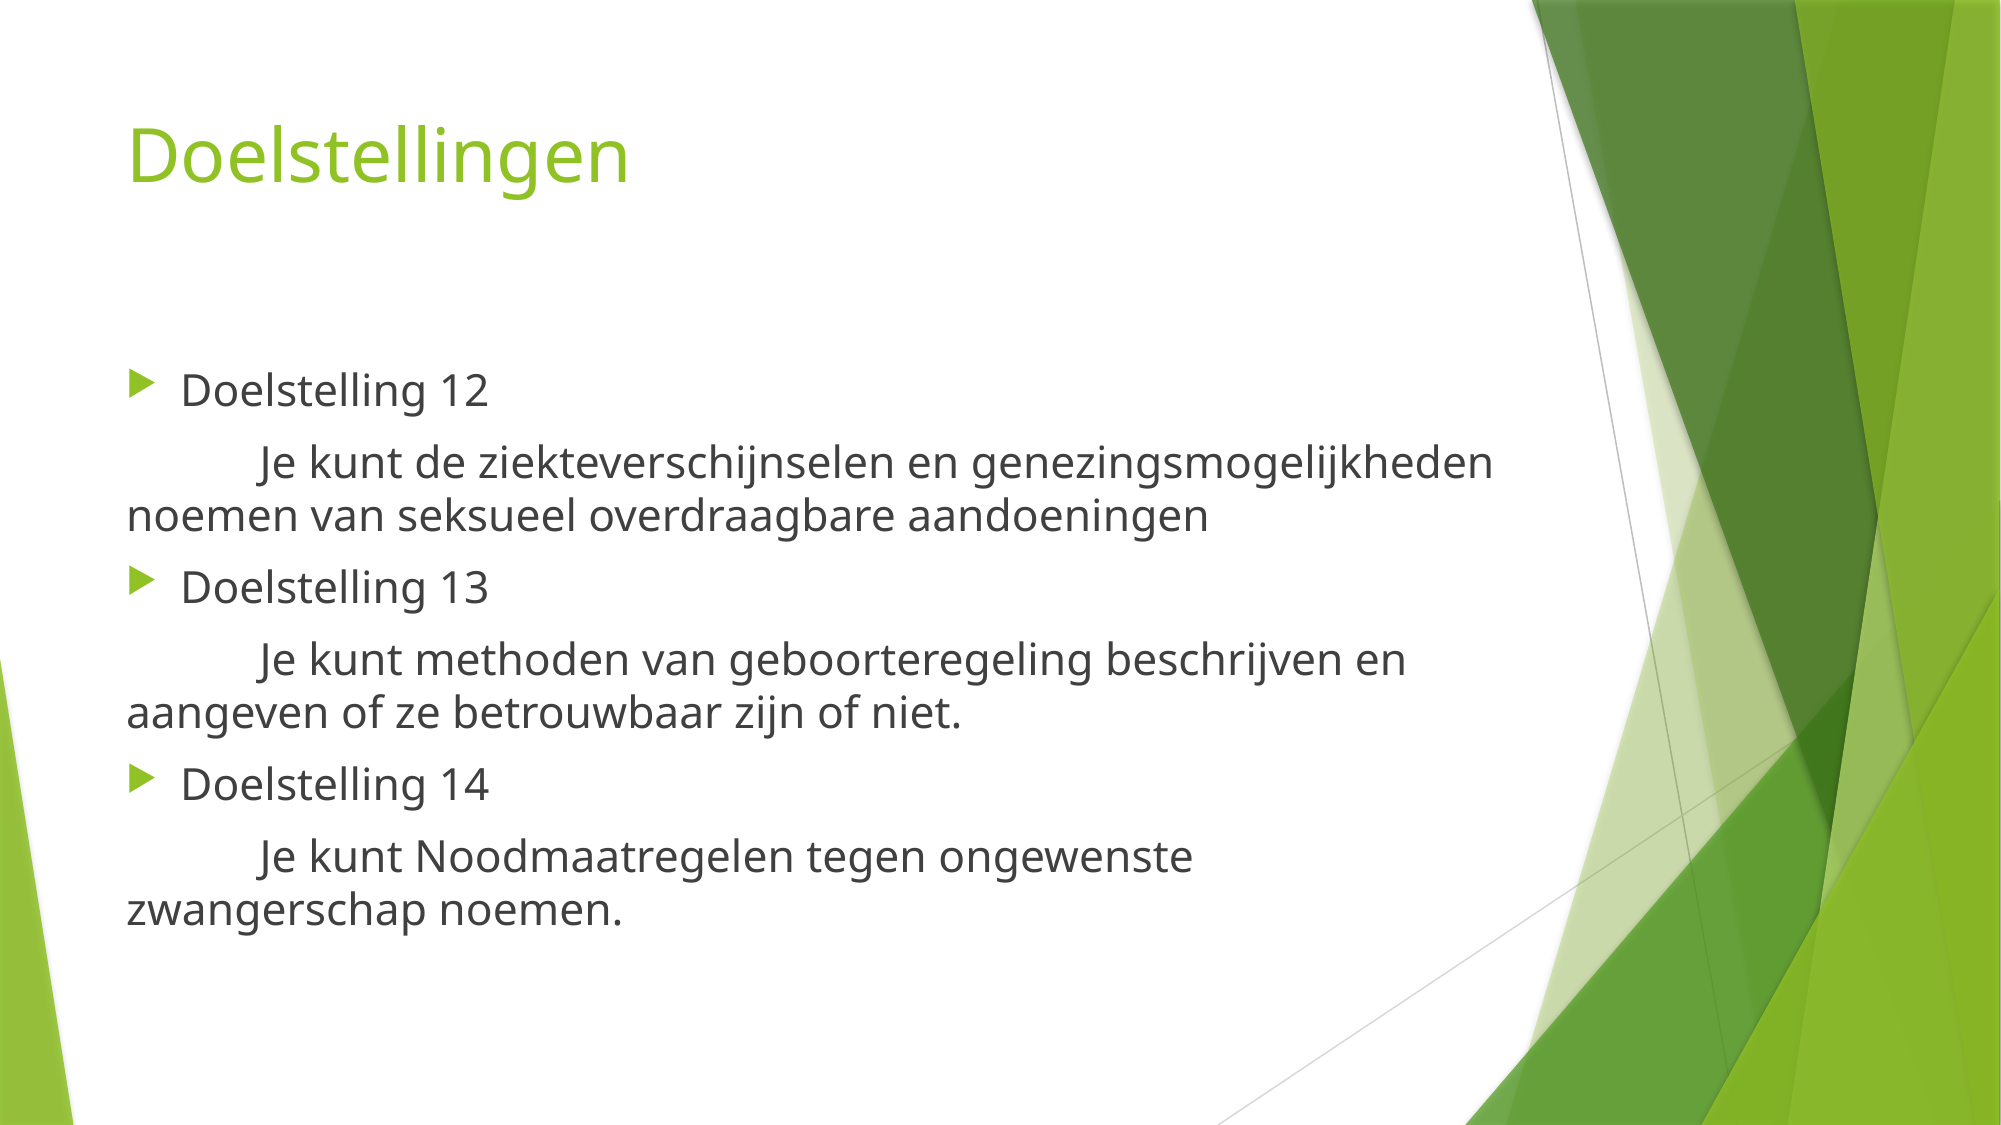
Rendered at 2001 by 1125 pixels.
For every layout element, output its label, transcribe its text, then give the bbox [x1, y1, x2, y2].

title Doelstellingen [111, 99, 1522, 317]
list Doelstelling 12 Je kunt de ziekteverschijnselen en genezingsmogelijkheden noemen van seksueel overdraagbare aandoeningen Doelstelling 13 Je kunt methoden van geboorteregeling beschrijven en aangeven of ze betrouwbaar zijn of niet. Doelstelling 14 Je kunt Noodmaatregelen tegen ongewenste zwangerschap noemen. [111, 354, 1522, 992]
